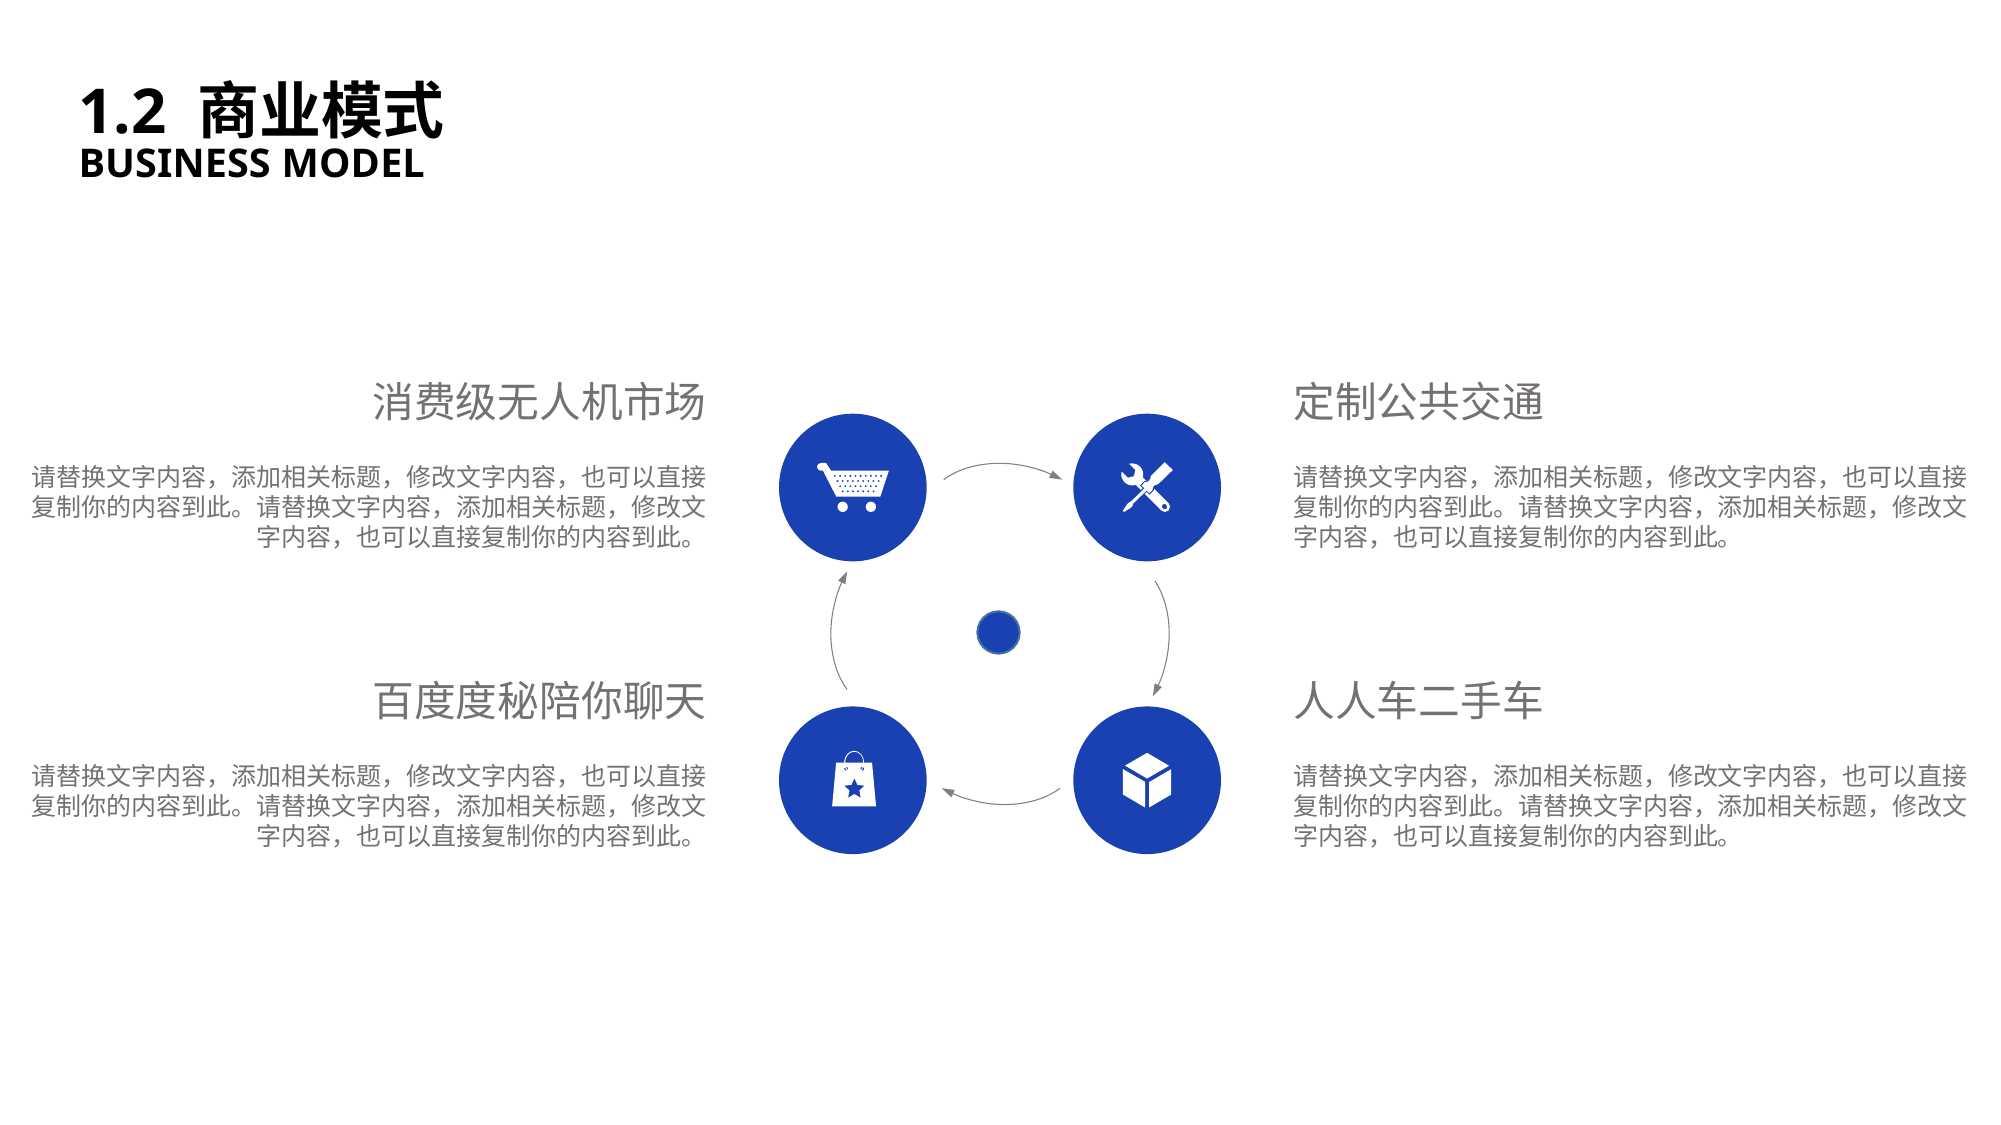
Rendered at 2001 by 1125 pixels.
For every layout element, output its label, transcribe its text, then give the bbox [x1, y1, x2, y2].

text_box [0, 368, 2000, 860]
text_box 1.2 商业模式 BUSINESS MODEL [78, 66, 445, 193]
